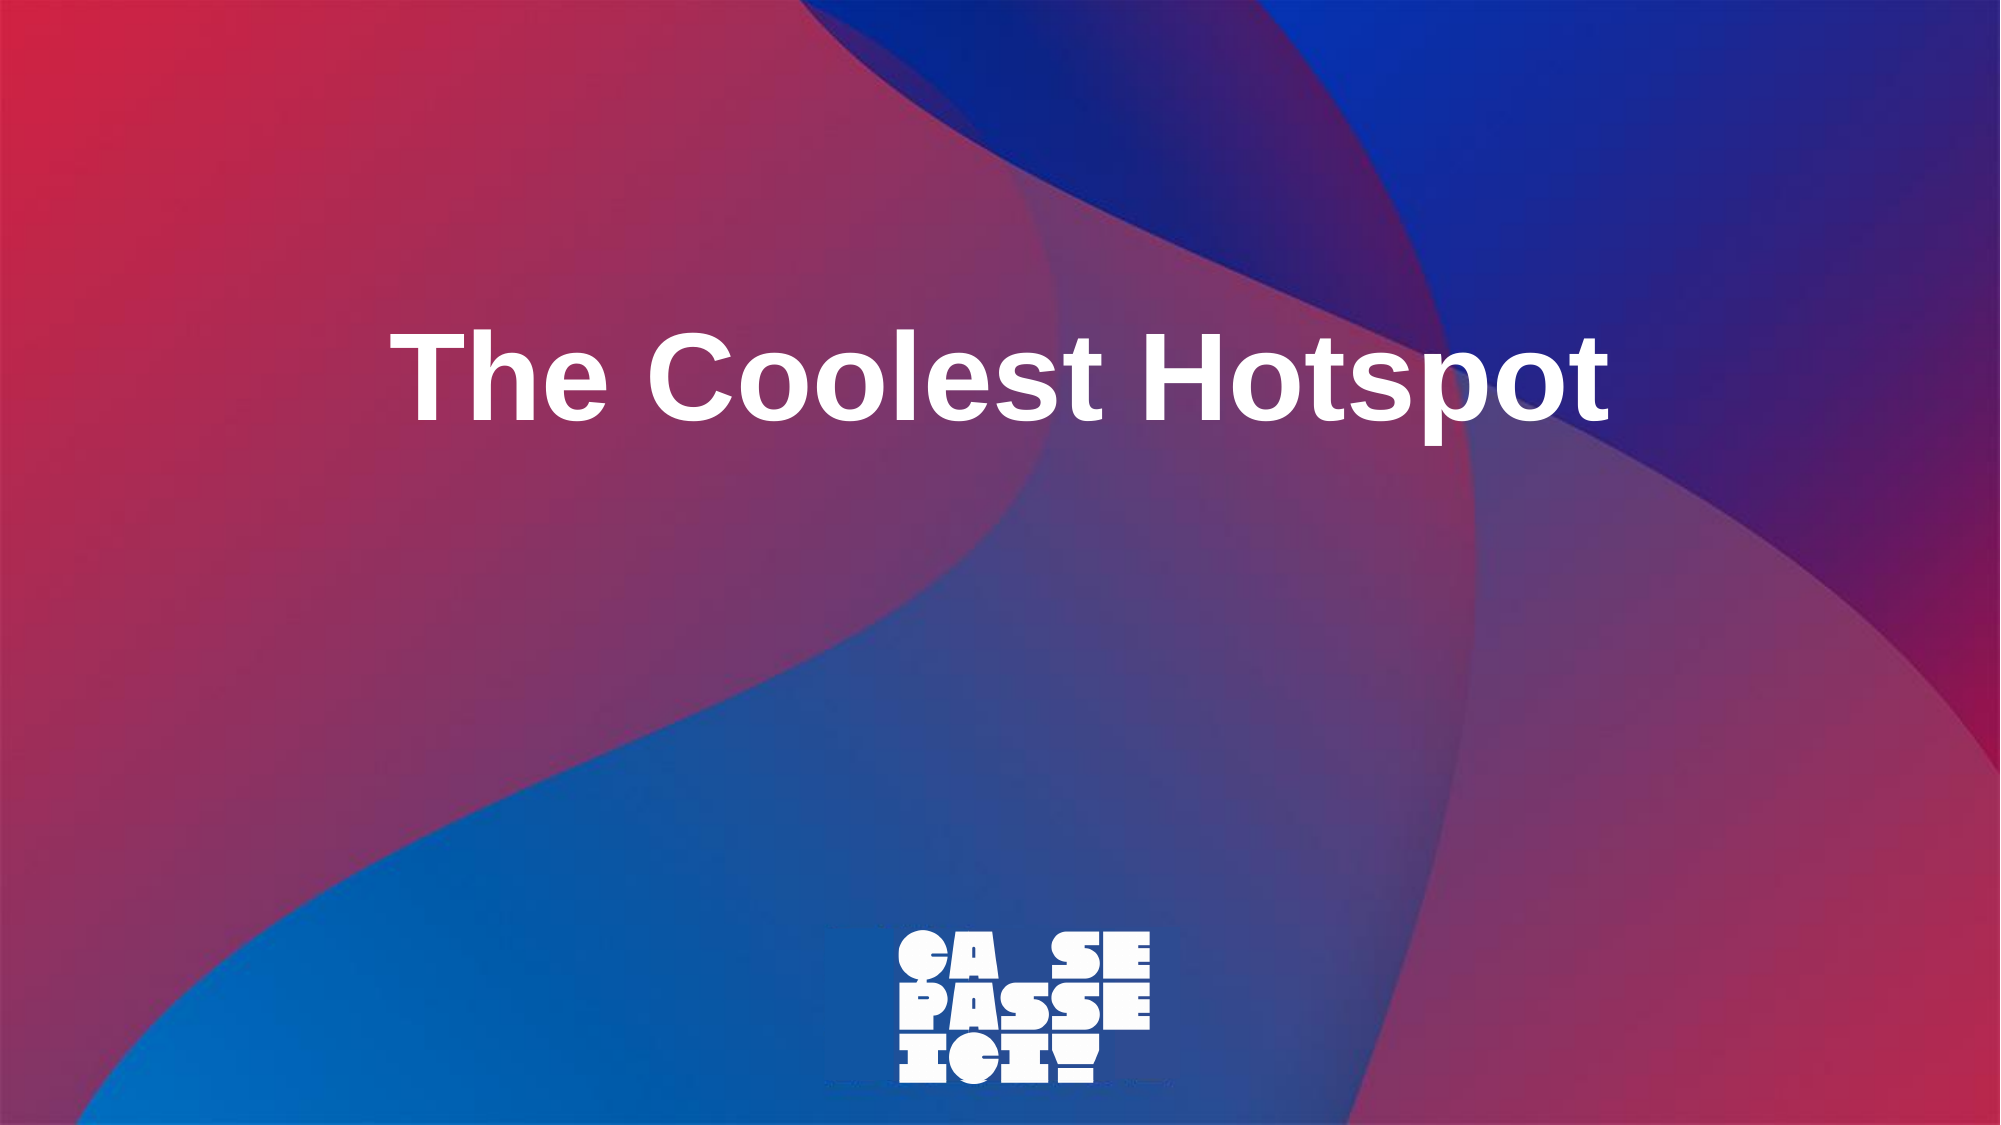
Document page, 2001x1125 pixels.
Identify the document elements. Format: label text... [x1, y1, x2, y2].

subtitle [249, 590, 1750, 863]
title The Coolest Hotspot [249, 184, 1750, 576]
picture [0, 0, 2000, 1125]
